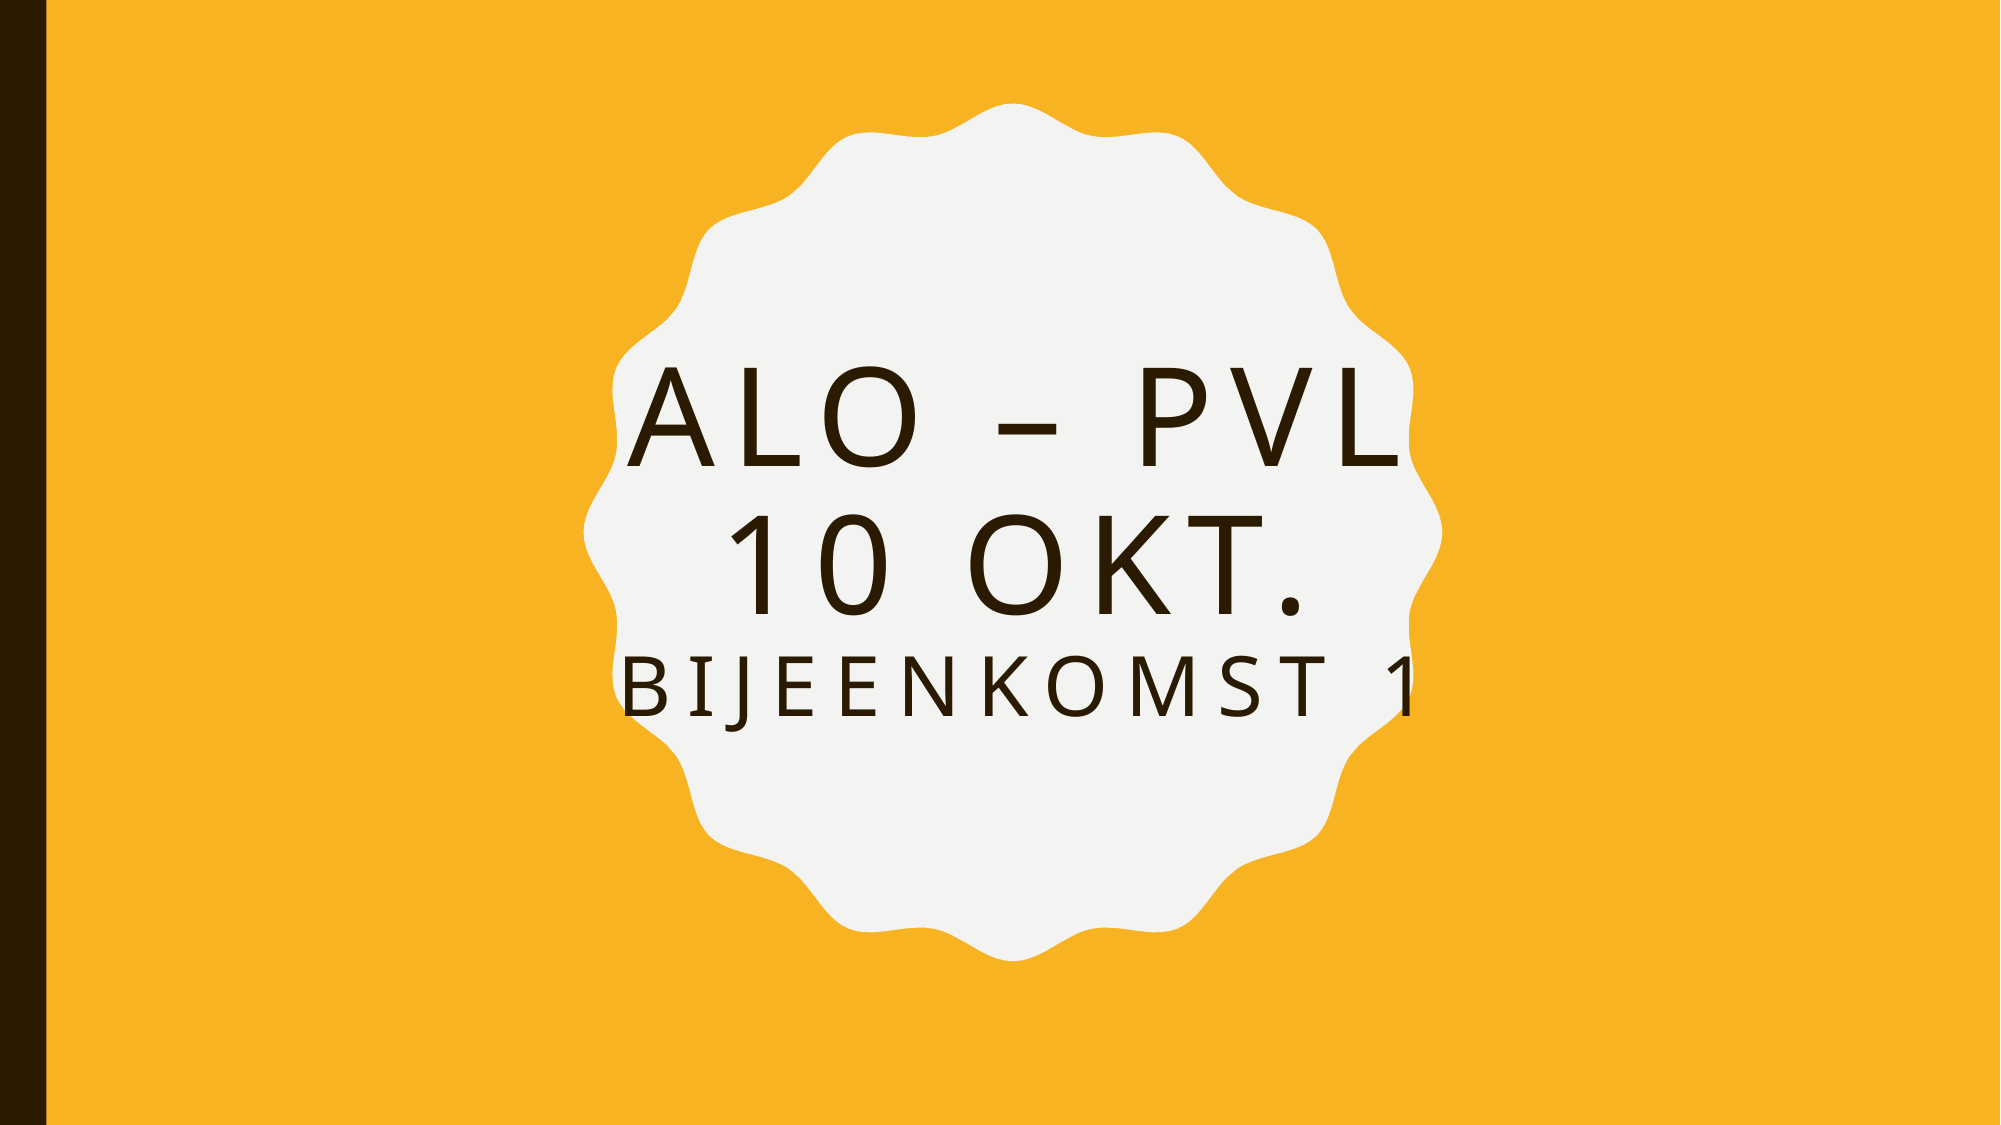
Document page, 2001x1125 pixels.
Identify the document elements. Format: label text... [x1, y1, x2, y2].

title ALO – PvL 10 okt. Bijeenkomst 1 [176, 180, 1870, 902]
